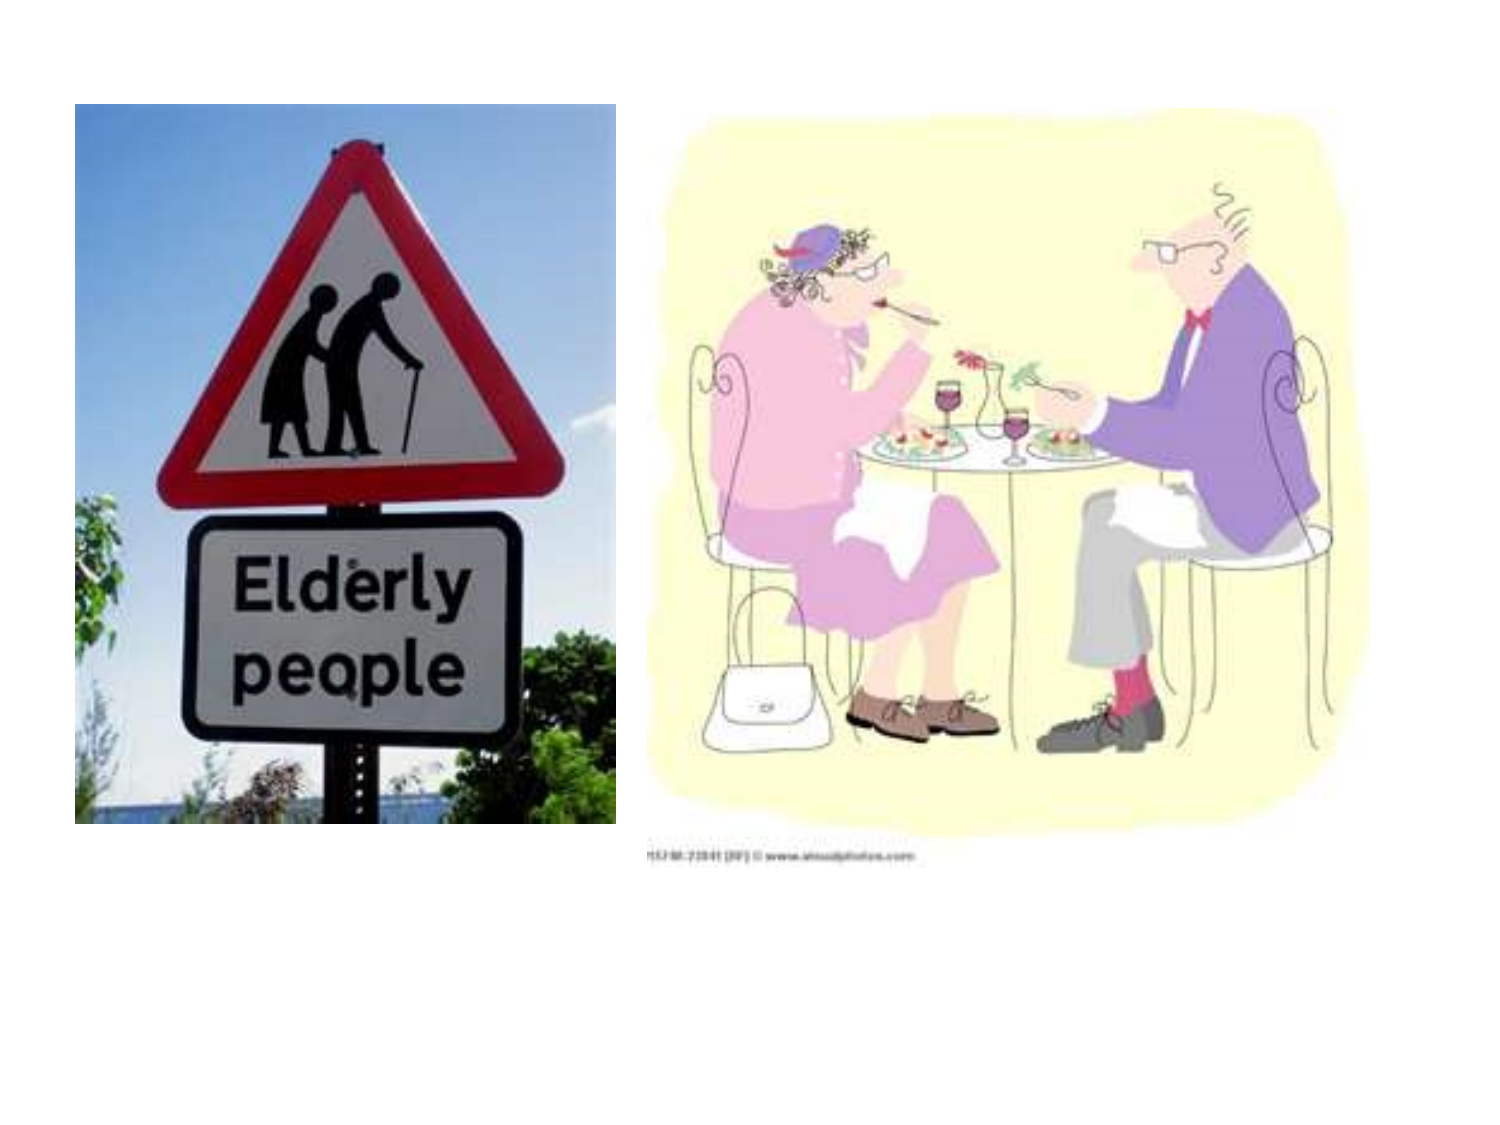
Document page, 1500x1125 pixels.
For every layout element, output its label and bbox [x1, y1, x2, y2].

picture [646, 108, 1369, 868]
picture [75, 103, 616, 825]
